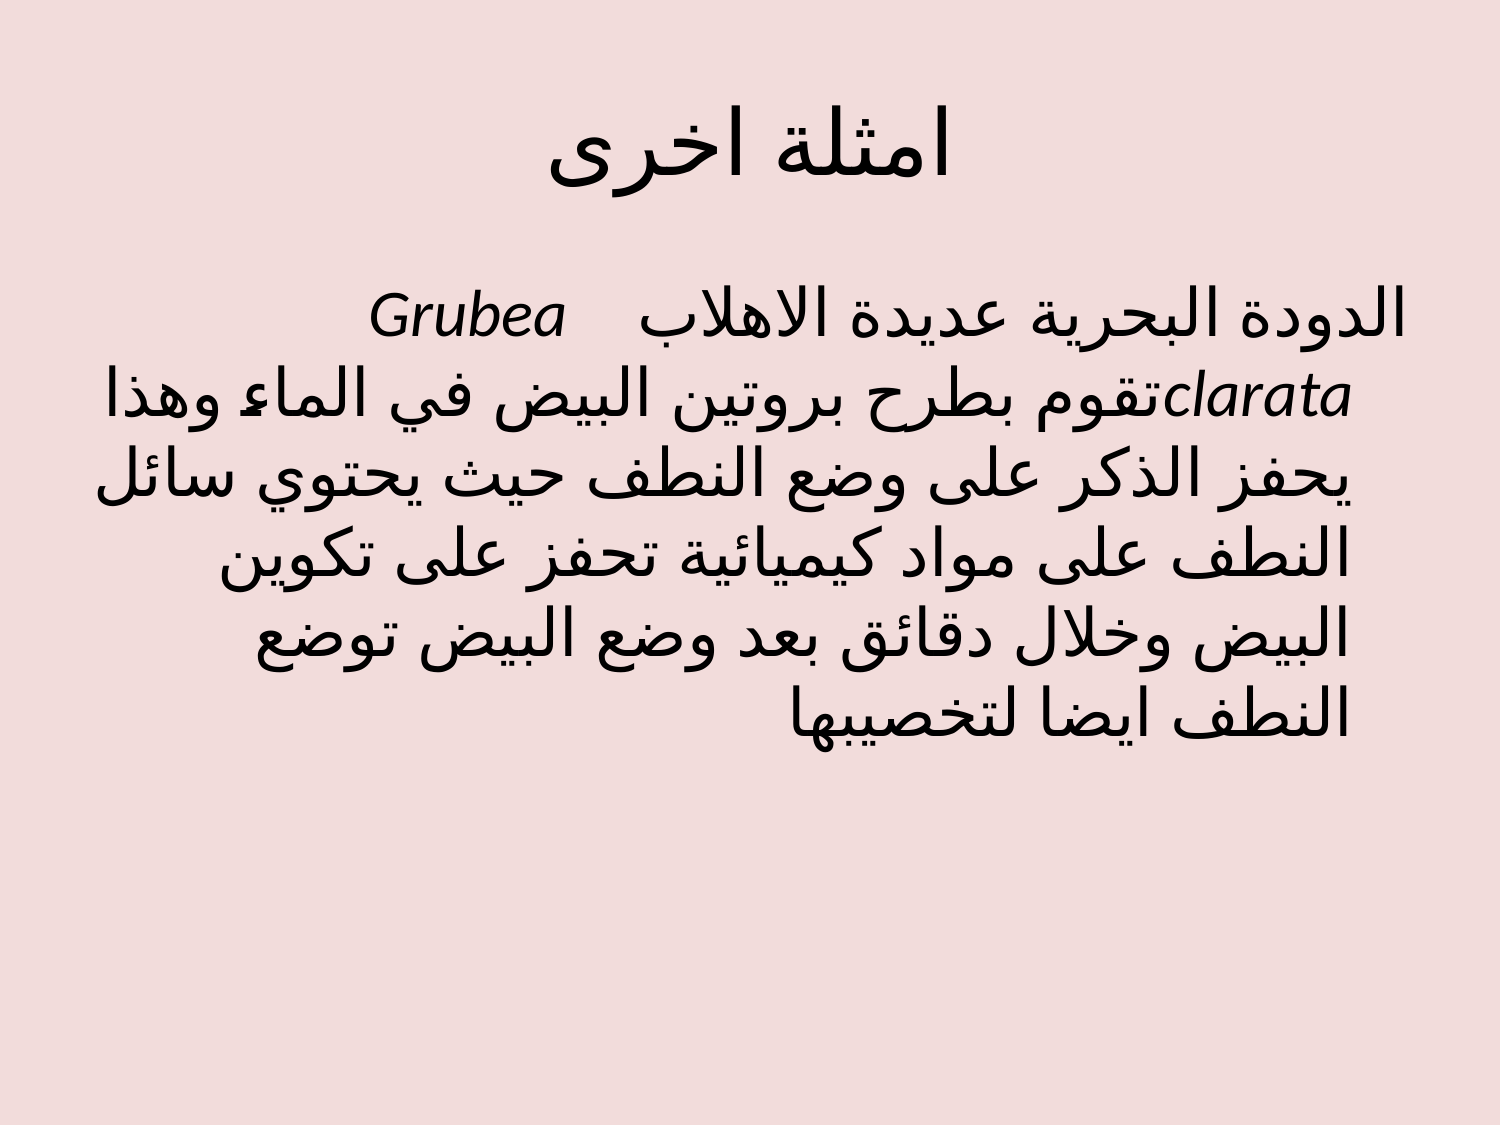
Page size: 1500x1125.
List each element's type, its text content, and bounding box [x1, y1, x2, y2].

title امثلة اخرى [75, 45, 1425, 233]
list الدودة البحرية عديدة الاهلاب Grubea clarataتقوم بطرح بروتين البيض في الماء وهذا يحفز الذكر على وضع النطف حيث يحتوي سائل النطف على مواد كيميائية تحفز على تكوين البيض وخلال دقائق بعد وضع البيض توضع النطف ايضا لتخصيبها [75, 262, 1425, 1005]
